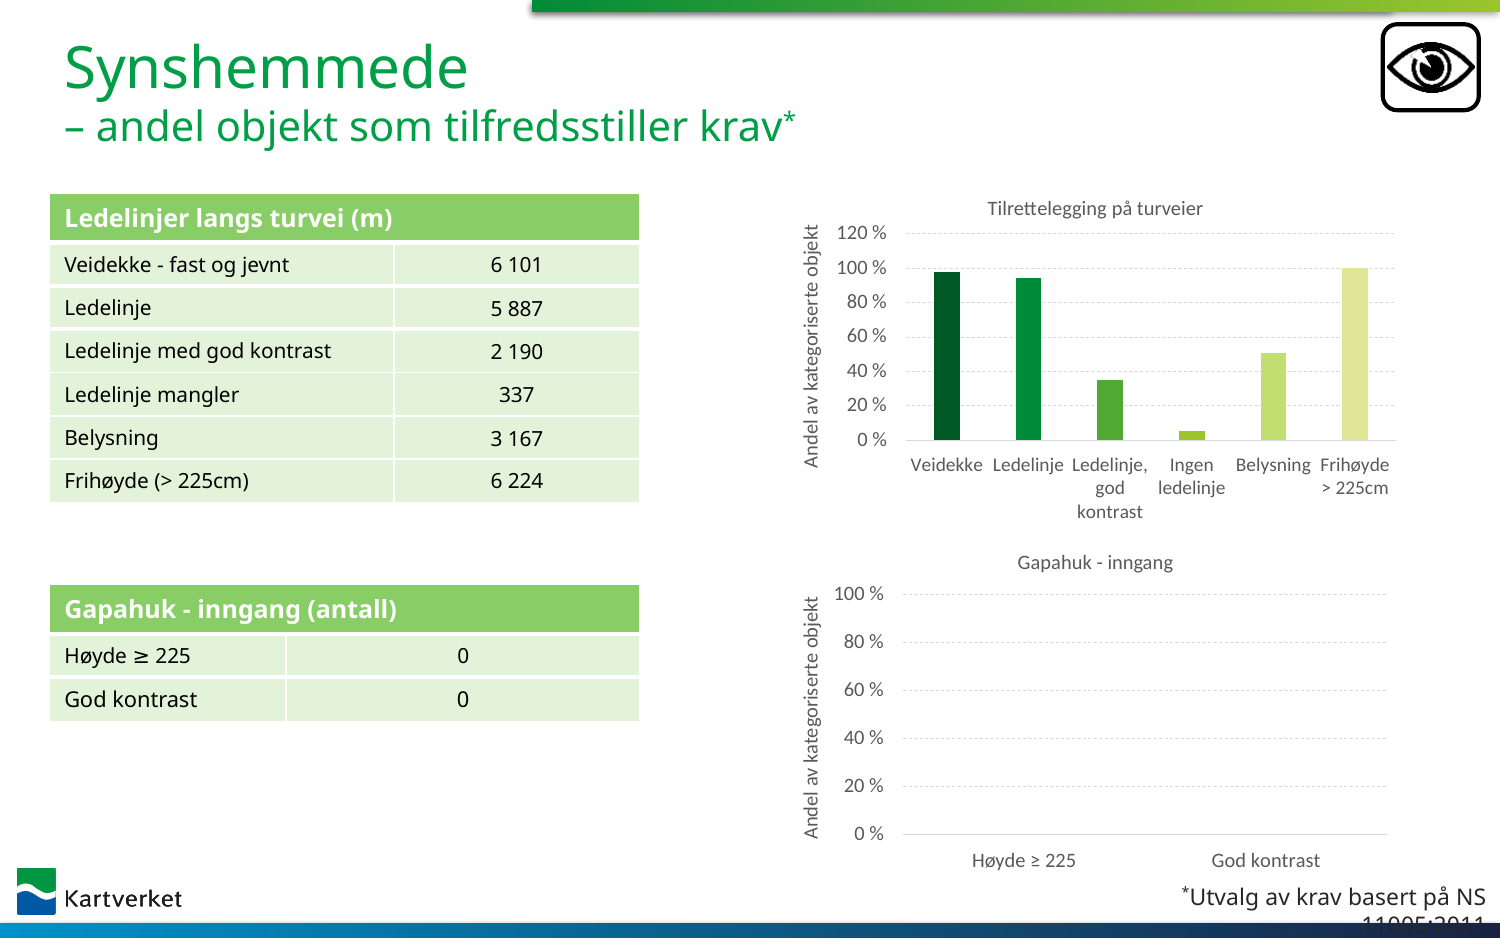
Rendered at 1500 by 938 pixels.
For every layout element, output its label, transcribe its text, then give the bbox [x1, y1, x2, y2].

table_cell 0 [287, 679, 639, 721]
table_cell 6 224 [395, 460, 639, 502]
table_cell Høyde ≥ 225 [50, 636, 285, 675]
table_cell Ledelinje [50, 288, 393, 327]
picture [791, 187, 1400, 526]
table_cell God kontrast [50, 679, 285, 721]
table_cell 6 101 [395, 245, 639, 284]
table_cell 5 887 [395, 288, 639, 327]
table_cell Frihøyde (> 225cm) [50, 460, 393, 502]
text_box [1382, 24, 1480, 111]
table_cell 2 190 [395, 331, 639, 372]
picture [791, 541, 1400, 880]
table_header Ledelinjer langs turvei (m) [50, 194, 639, 240]
table_cell 3 167 [395, 417, 639, 458]
table_cell 0 [287, 636, 639, 675]
text_box *Utvalg av krav basert på NS 11005:2011 [1068, 873, 1500, 938]
table_cell Veidekke - fast og jevnt [50, 245, 393, 284]
table_cell Ledelinje mangler [50, 373, 393, 415]
table_cell Belysning [50, 417, 393, 458]
text_box Synshemmede – andel objekt som tilfredsstiller krav* [49, 24, 1431, 158]
table_cell Ledelinje med god kontrast [50, 331, 393, 372]
table_cell 337 [395, 373, 639, 415]
table_header Gapahuk - inngang (antall) [50, 585, 639, 632]
